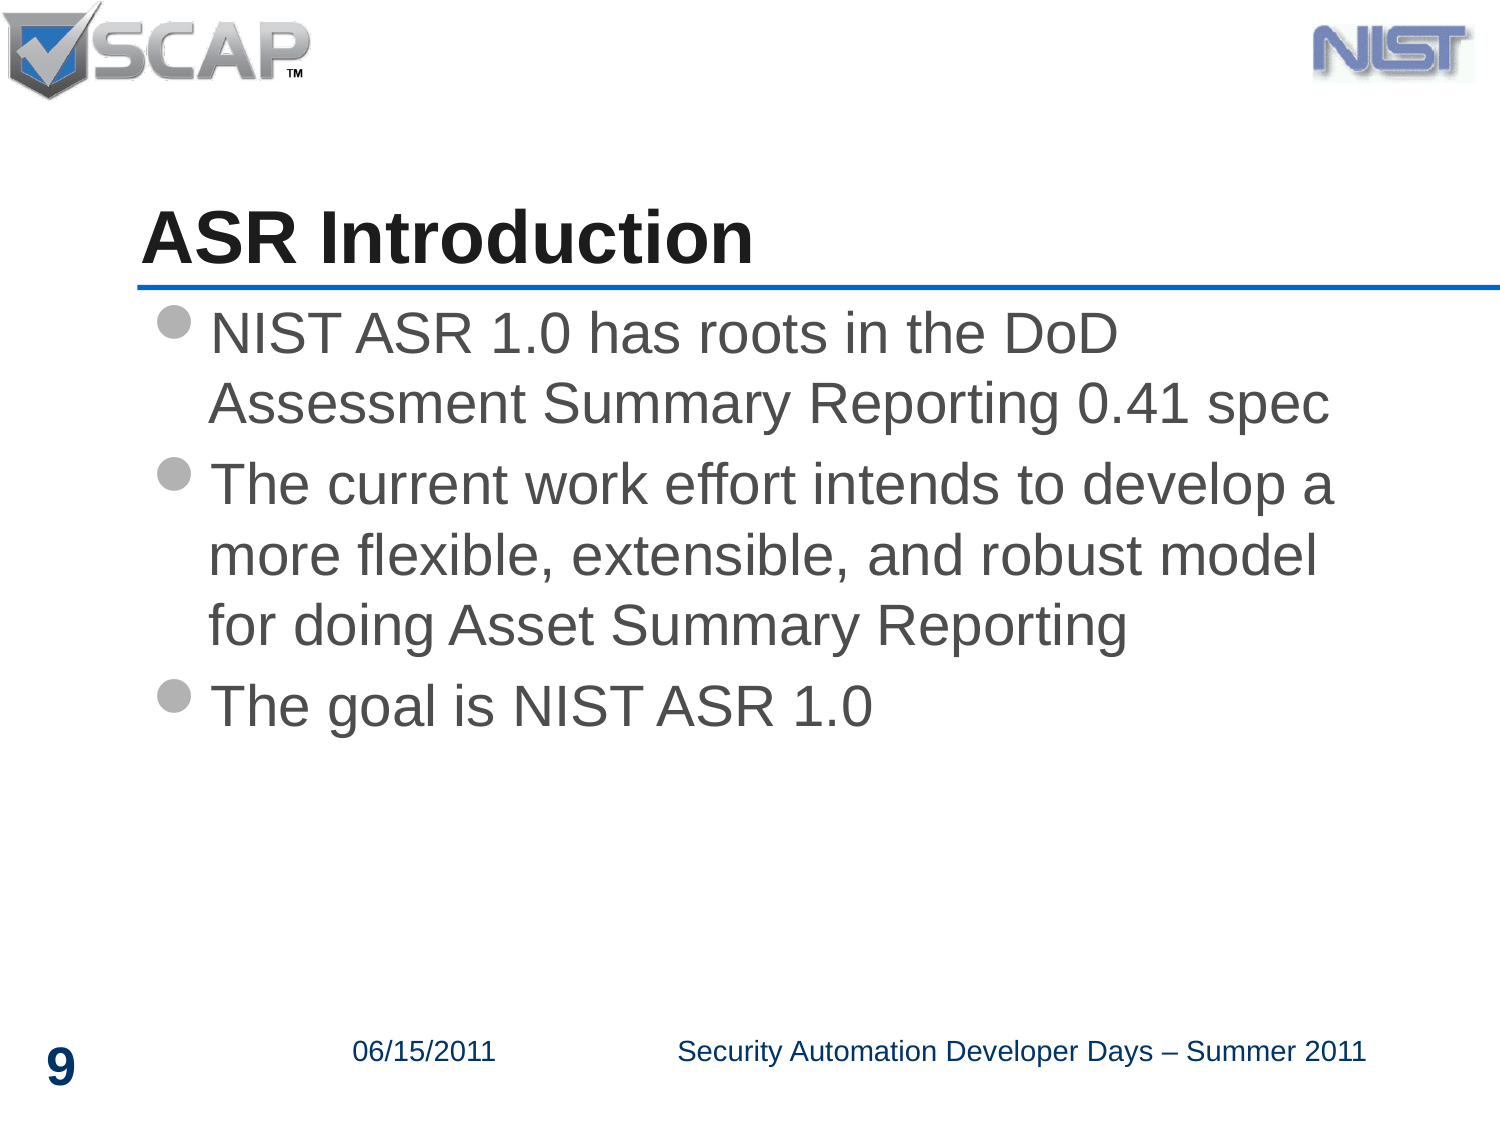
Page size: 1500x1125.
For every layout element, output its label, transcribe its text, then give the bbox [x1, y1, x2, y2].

title ASR Introduction [124, 99, 1426, 288]
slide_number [337, 1026, 662, 1103]
picture [1312, 24, 1475, 83]
picture [0, 0, 313, 103]
footer Security Automation Developer Days – Summer 2011 [662, 1025, 1426, 1103]
slide_number 9 [13, 1023, 111, 1105]
list NIST ASR 1.0 has roots in the DoD Assessment Summary Reporting 0.41 spec The current work effort intends to develop a more flexible, extensible, and robust model for doing Asset Summary Reporting The goal is NIST ASR 1.0 [137, 287, 1400, 1026]
